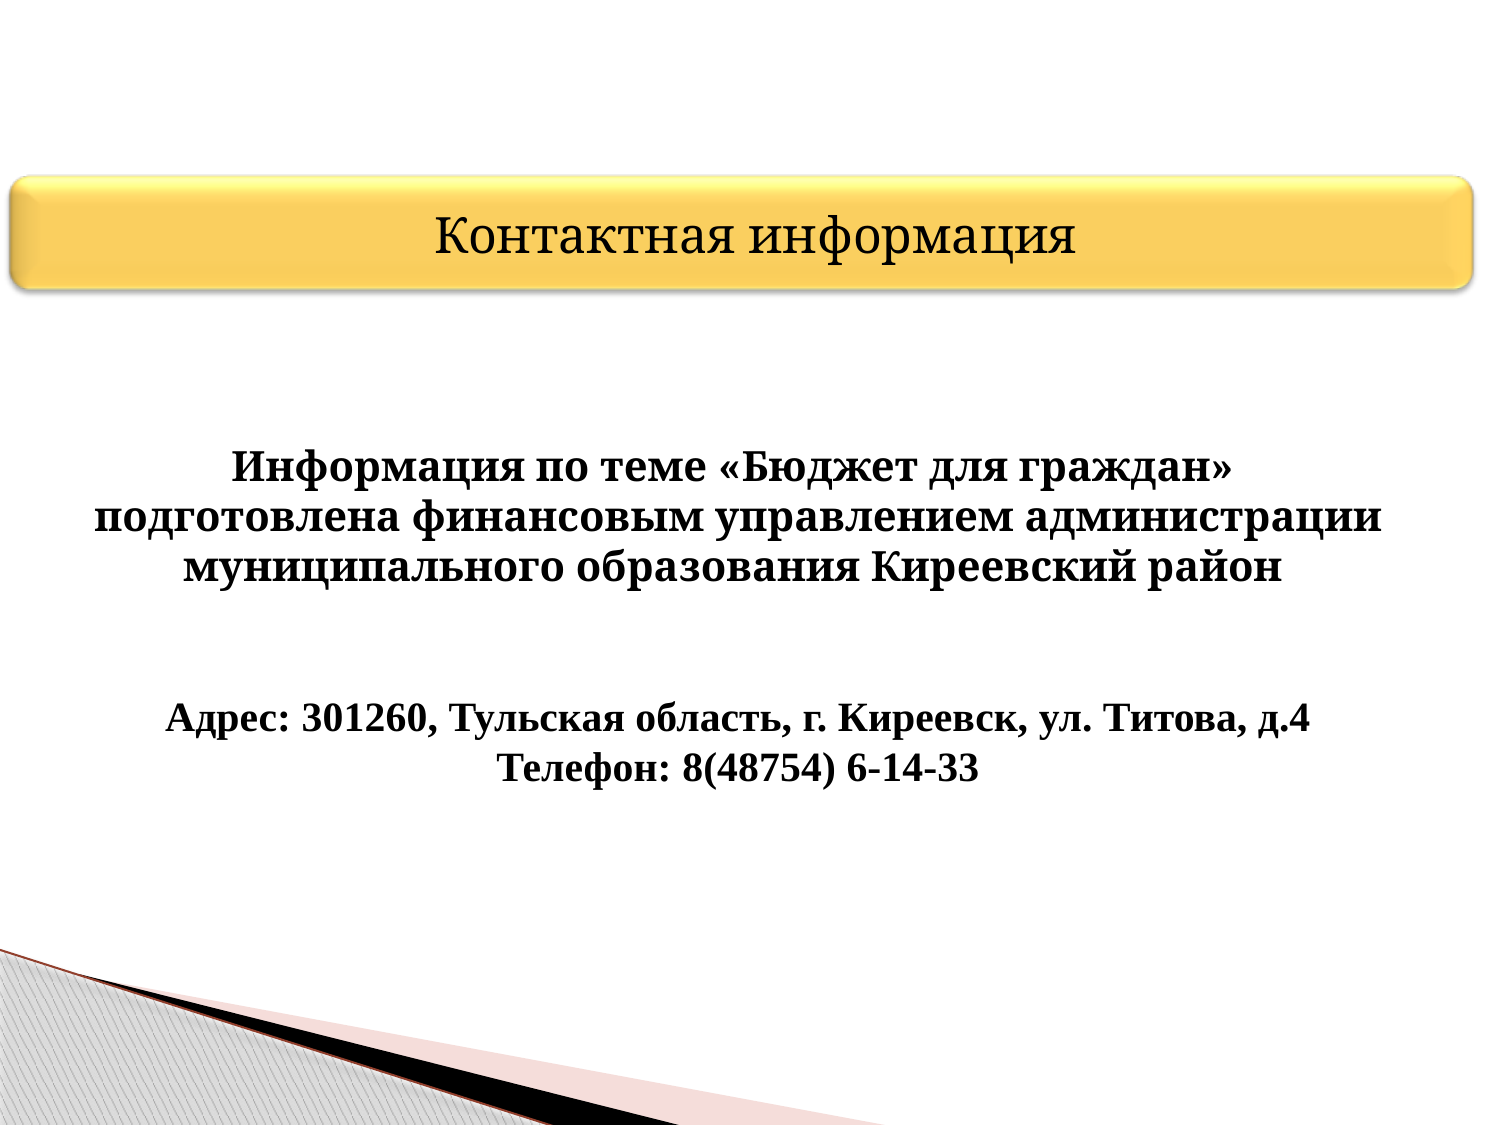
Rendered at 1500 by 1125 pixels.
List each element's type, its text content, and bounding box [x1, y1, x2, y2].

text_box Информация по теме «Бюджет для граждан» подготовлена финансовым управлением администрации муниципального образования Киреевский район Адрес: 301260, Тульская область, г. Киреевск, ул. Титова, д.4 Телефон: 8(48754) 6-14-33 [41, 432, 1435, 798]
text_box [0, 172, 1483, 303]
